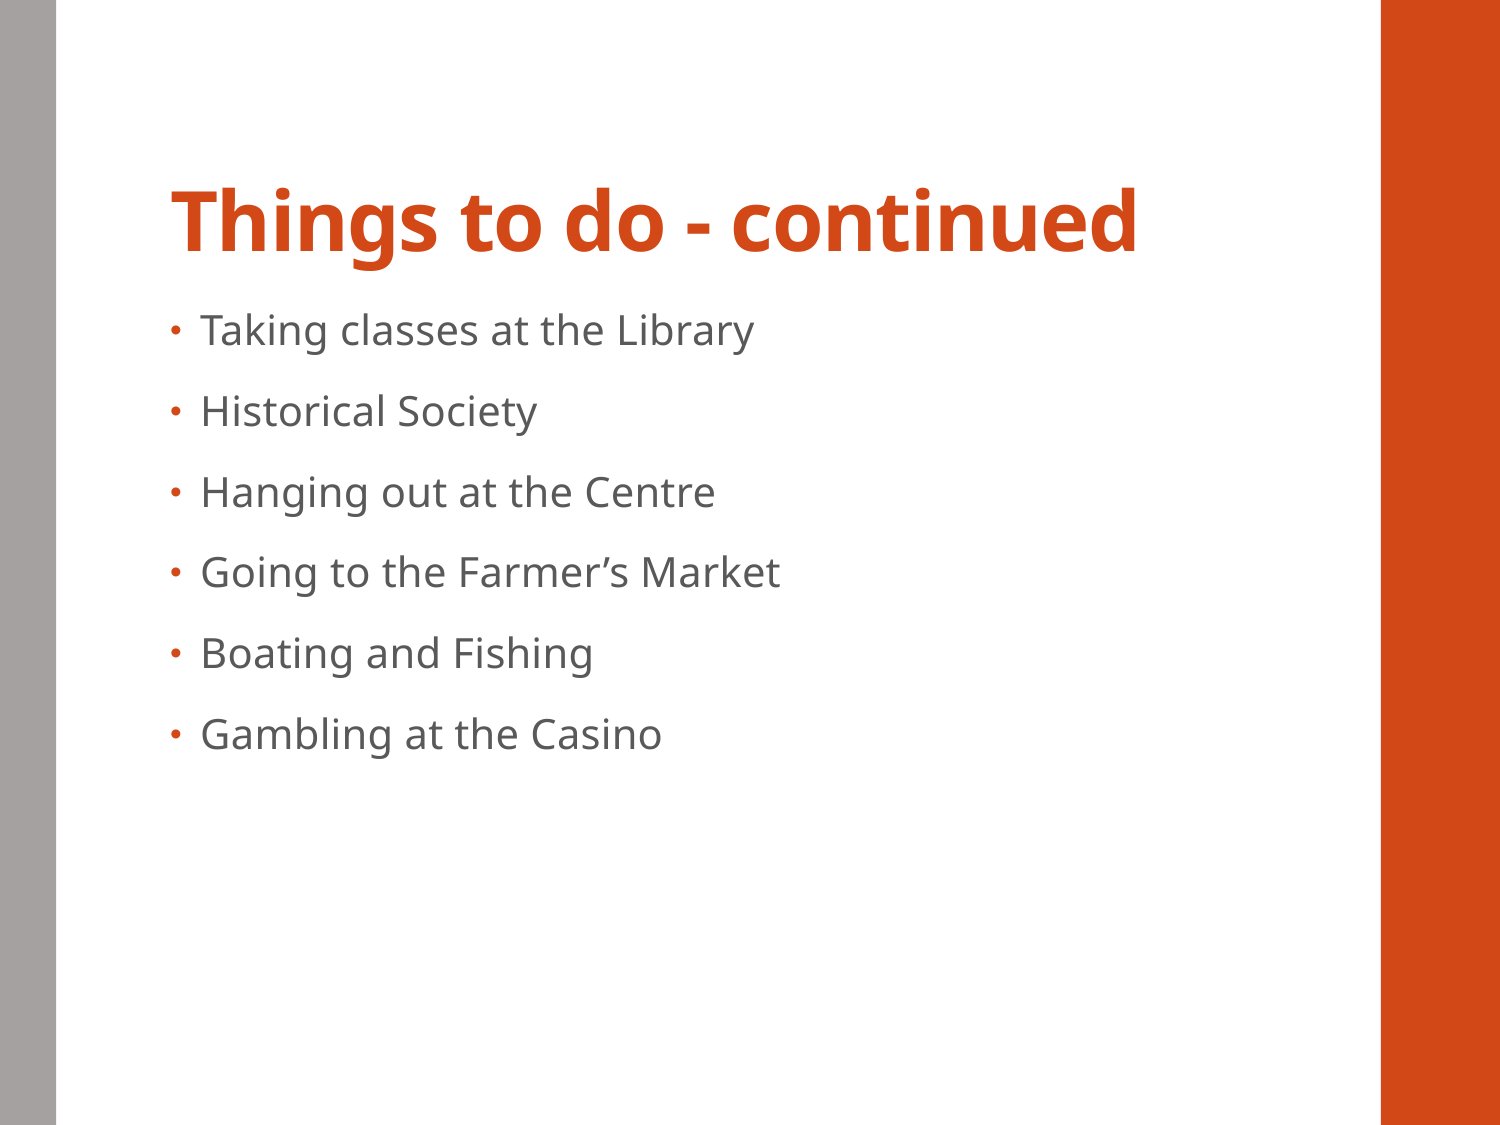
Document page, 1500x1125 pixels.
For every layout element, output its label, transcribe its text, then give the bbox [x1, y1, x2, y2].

list Taking classes at the Library Historical Society Hanging out at the Centre Going to the Farmer’s Market Boating and Fishing Gambling at the Casino [155, 299, 1213, 1014]
title Things to do - continued [155, 60, 1348, 278]
